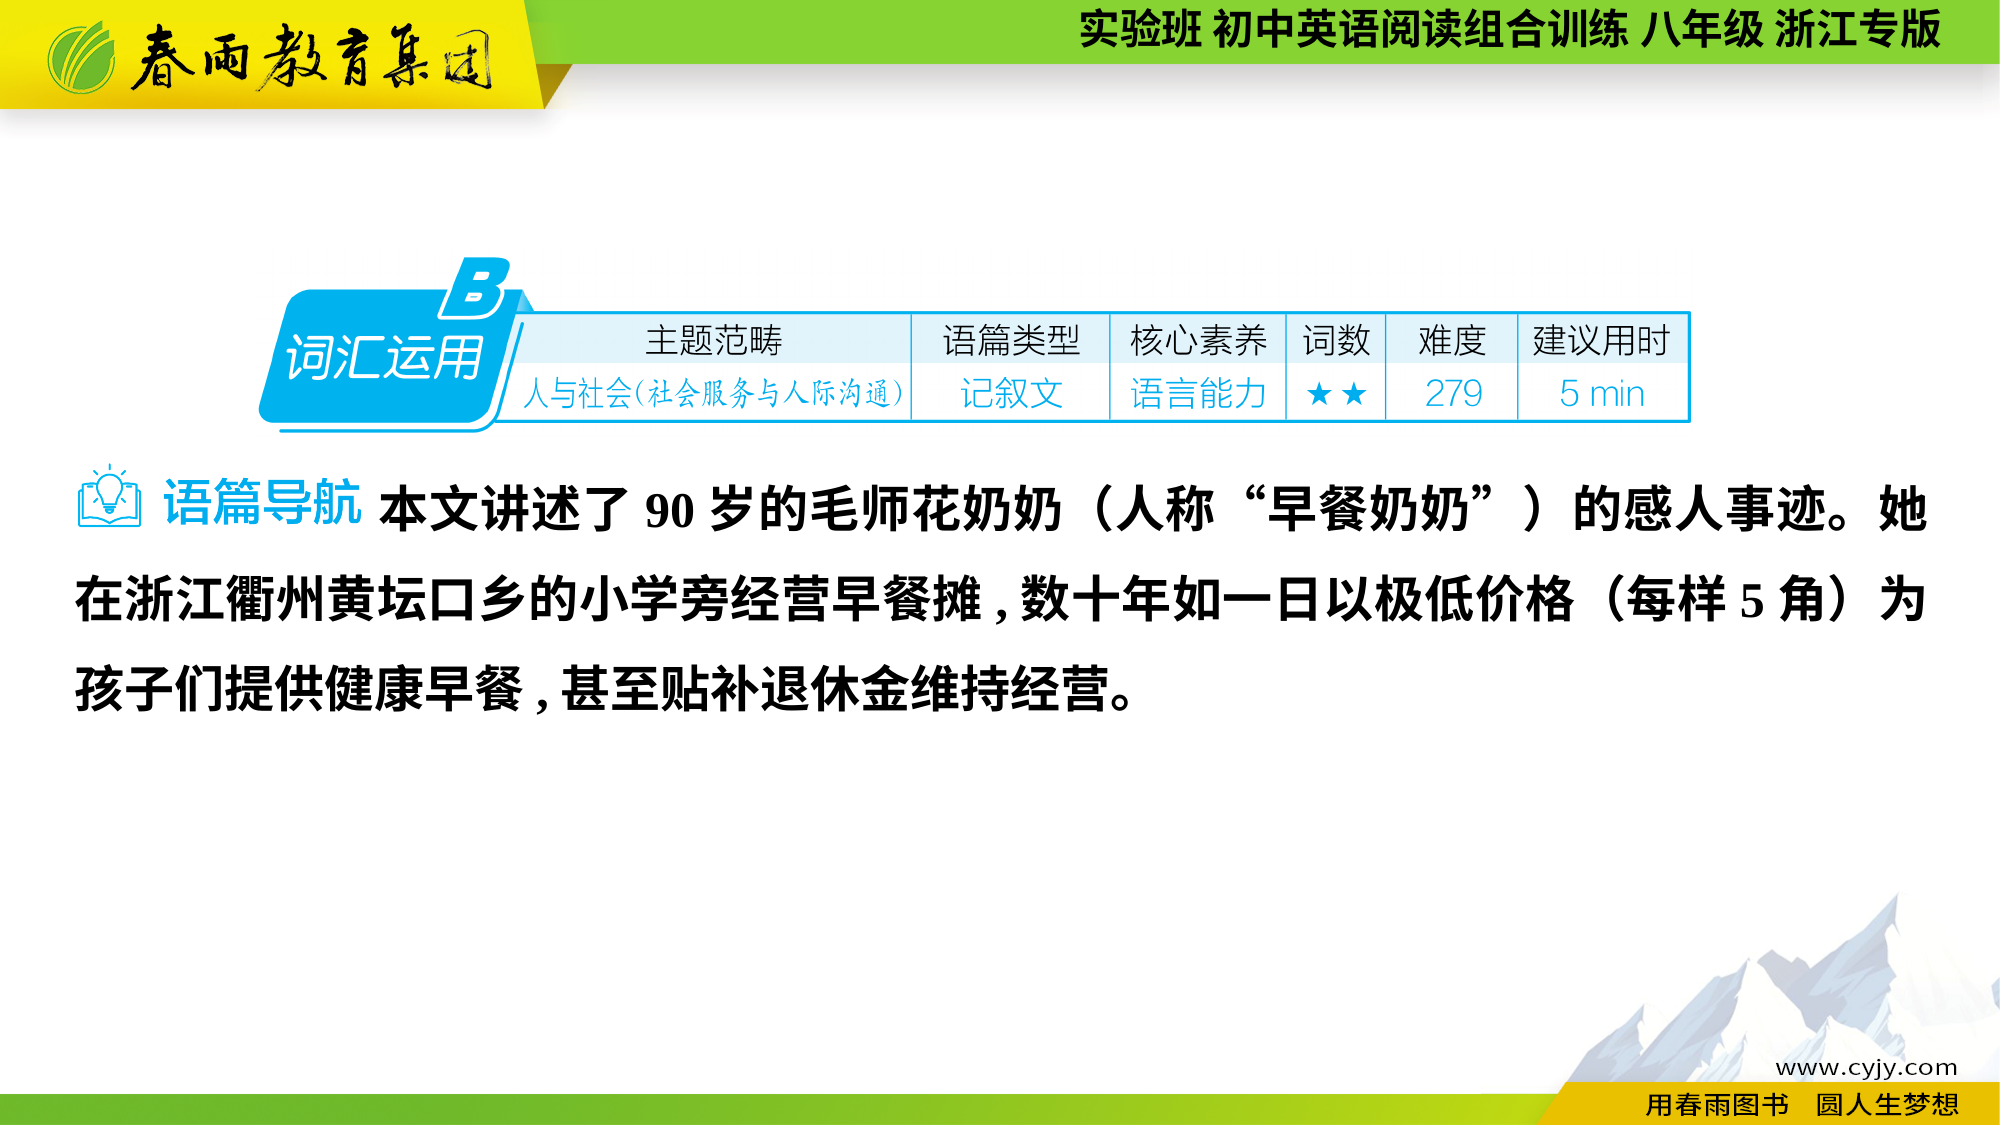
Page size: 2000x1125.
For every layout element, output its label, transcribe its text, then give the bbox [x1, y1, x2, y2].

picture [0, 0, 2000, 1125]
list 本文讲述了90岁的毛师花奶奶（人称“早餐奶奶”）的感人事迹。她在浙江衢州黄坛口乡的小学旁经营早餐摊,数十年如一日以极低价格（每样5角）为孩子们提供健康早餐,甚至贴补退休金维持经营。 [59, 439, 1944, 716]
